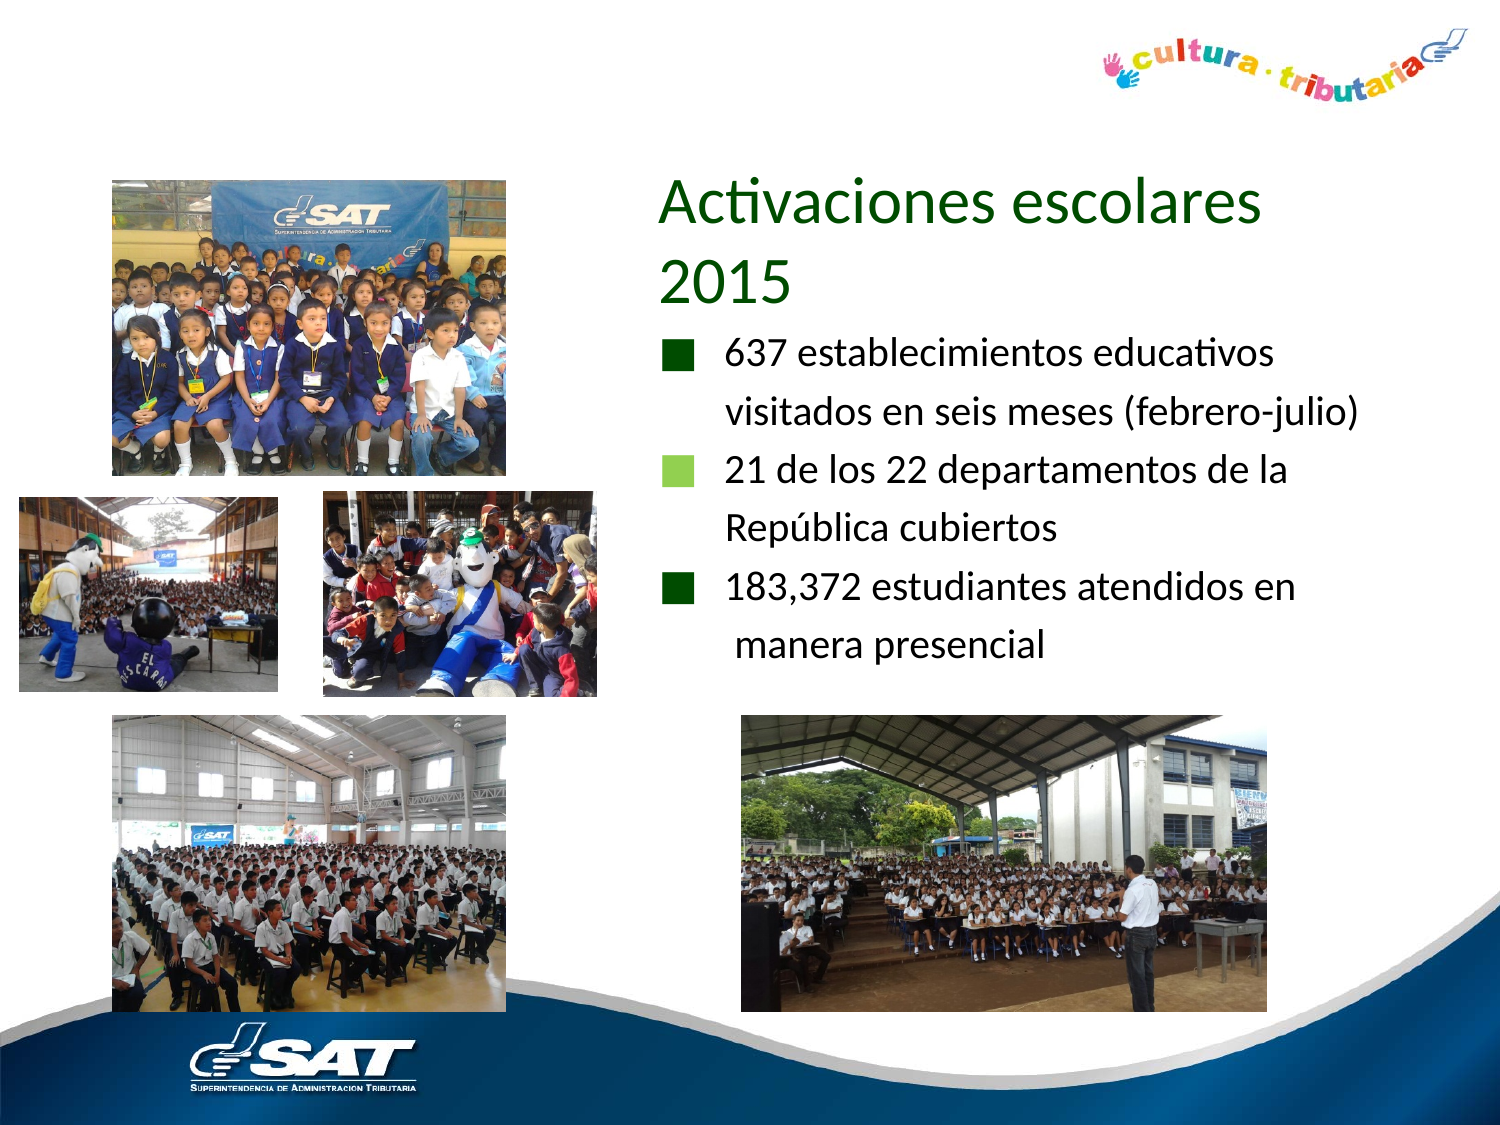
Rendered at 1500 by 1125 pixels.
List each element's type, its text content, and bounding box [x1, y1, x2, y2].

list Activaciones escolares 2015 637 establecimientos educativos visitados en seis meses (febrero-julio) 21 de los 22 departamentos de la República cubiertos 183,372 estudiantes atendidos en manera presencial [643, 149, 1425, 1005]
picture [0, 0, 1500, 1125]
